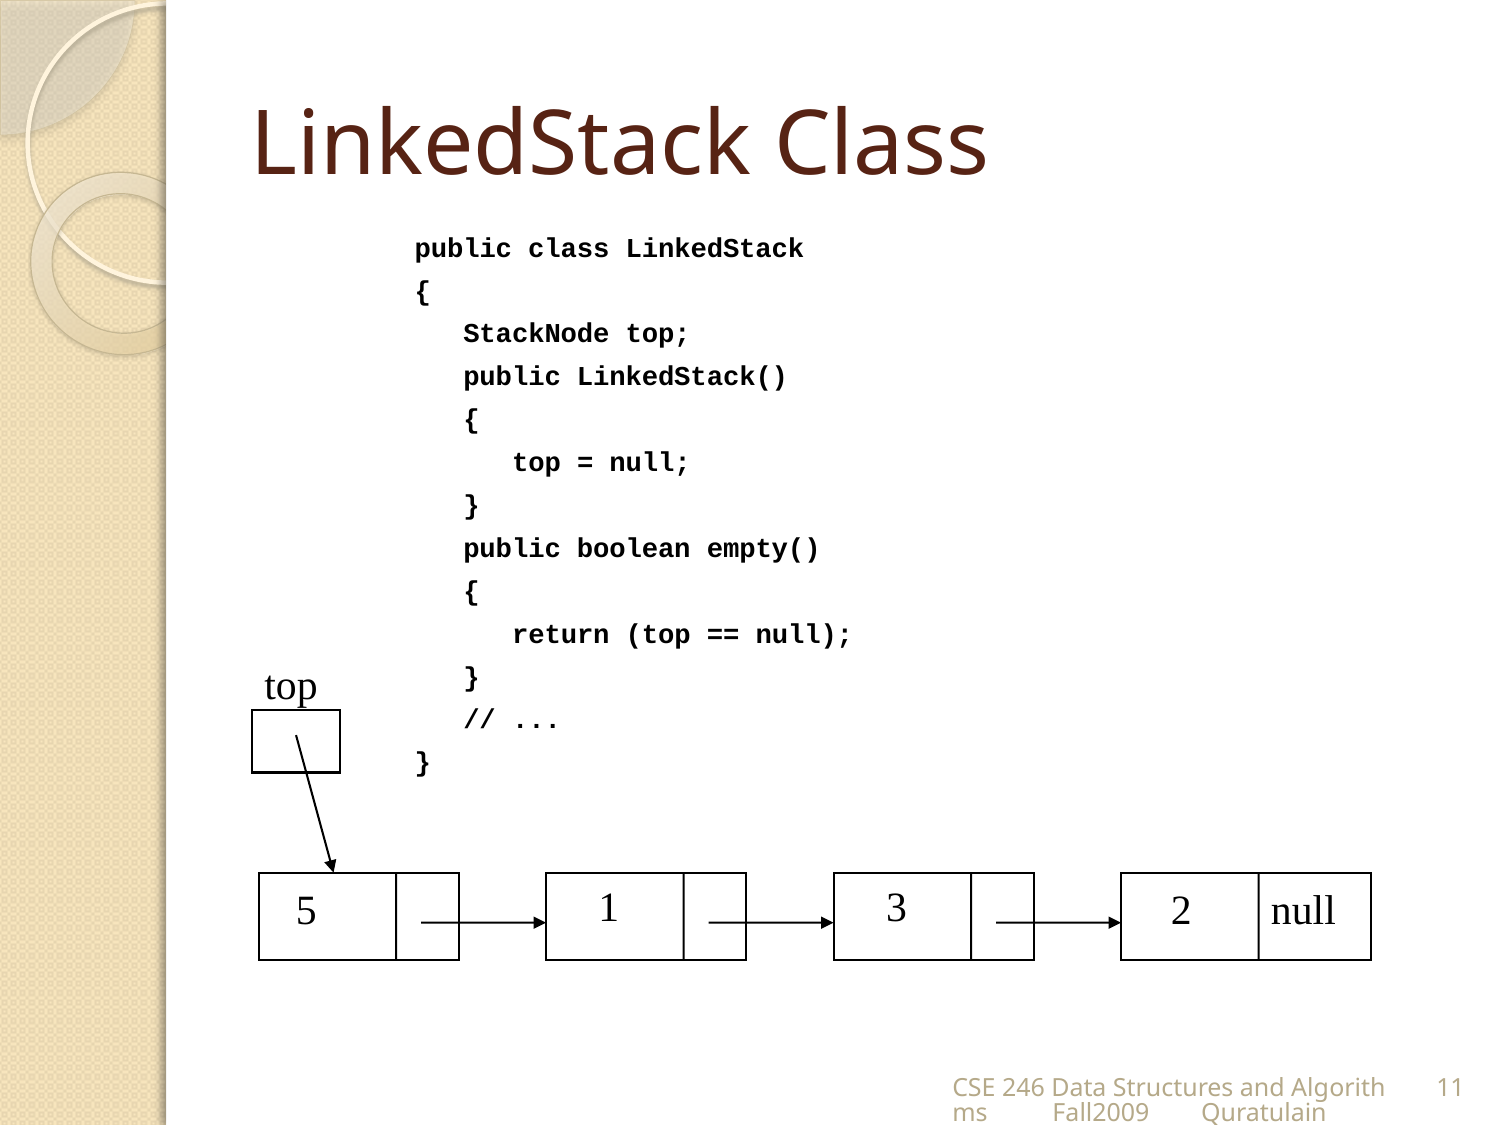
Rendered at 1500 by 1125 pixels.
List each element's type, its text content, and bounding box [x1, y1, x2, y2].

text_box 5 [281, 875, 332, 940]
footer CSE 246 Data Structures and Algorithms Fall2009 Quratulain [937, 1034, 1413, 1113]
text_box 3 [871, 872, 922, 938]
text_box null [1255, 875, 1351, 940]
text_box top [249, 650, 333, 715]
text_box [1121, 872, 1258, 961]
slide_number 11 [1413, 1034, 1488, 1113]
text_box [421, 916, 547, 929]
text_box [708, 916, 834, 929]
text_box [306, 773, 337, 873]
text_box [397, 872, 459, 961]
text_box [833, 872, 971, 961]
title LinkedStack Class [235, 45, 1466, 233]
text_box [546, 872, 683, 961]
text_box [972, 872, 1034, 961]
text_box [252, 710, 340, 773]
text_box 2 [1156, 875, 1207, 940]
list public class LinkedStack { StackNode top; public LinkedStack() { top = null; } public boolean empty() { return (top == null); } // ... } [386, 222, 1079, 786]
text_box [996, 916, 1122, 929]
text_box [258, 872, 396, 961]
text_box [684, 872, 747, 961]
text_box 1 [583, 872, 635, 938]
text_box [1259, 872, 1372, 961]
